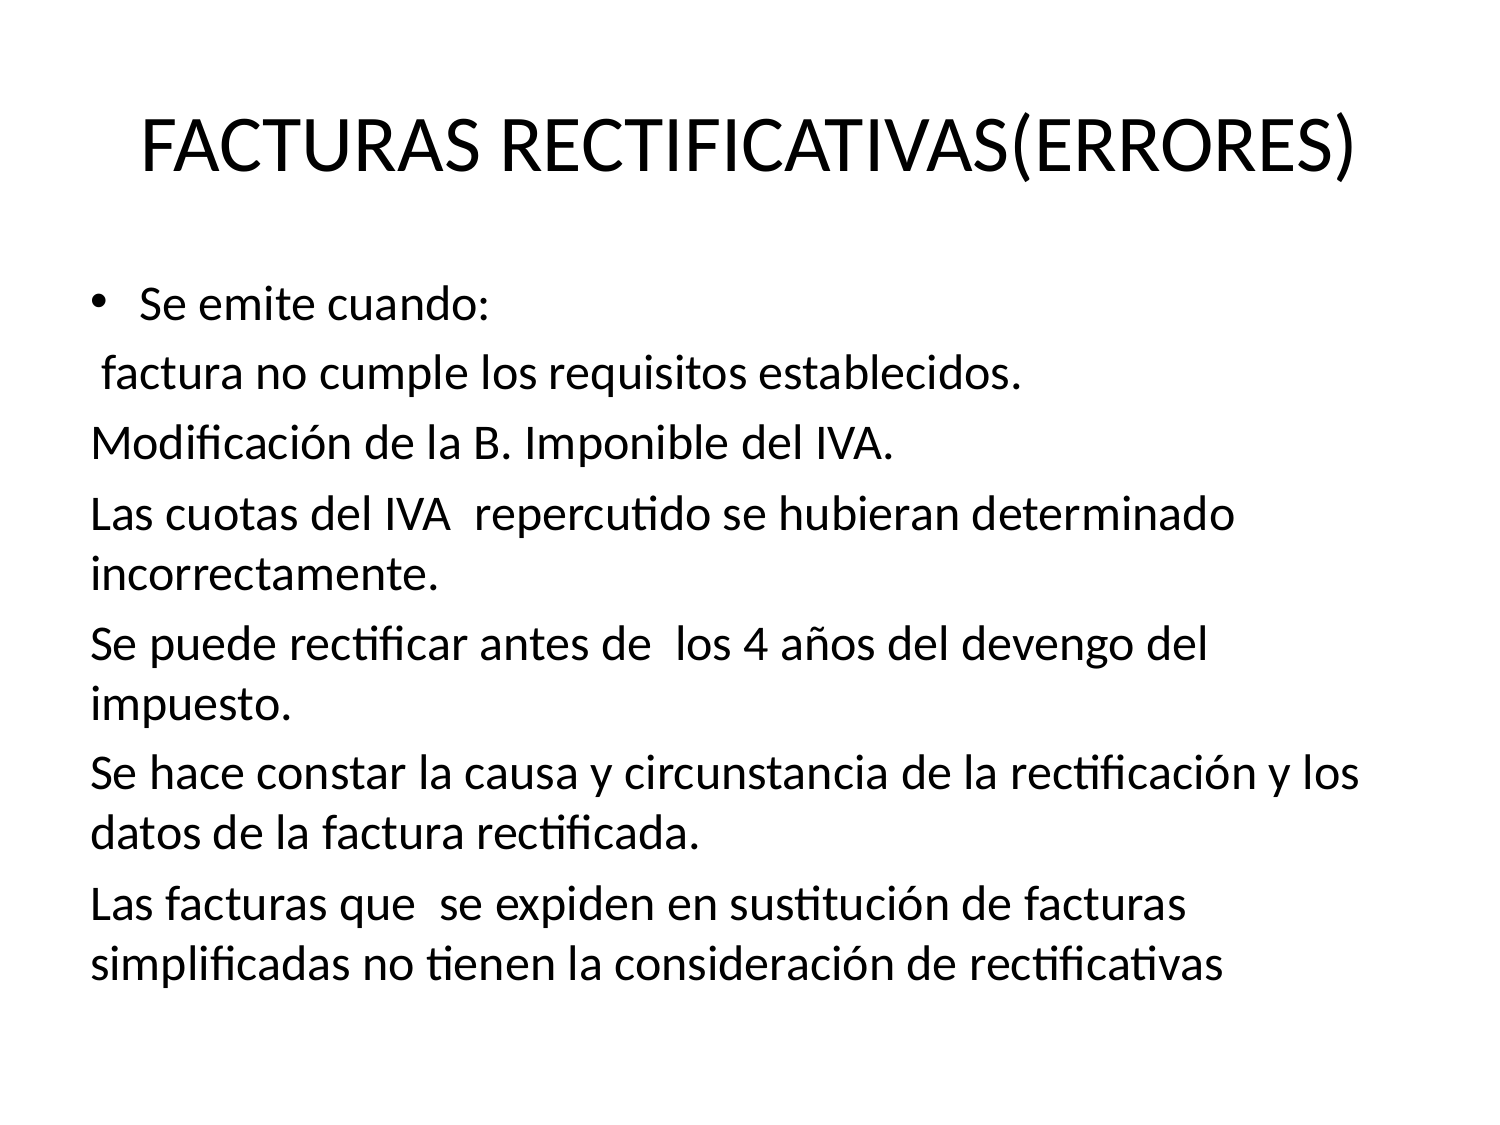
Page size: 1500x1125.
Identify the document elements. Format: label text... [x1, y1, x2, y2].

title FACTURAS RECTIFICATIVAS(ERRORES) [75, 45, 1425, 233]
list Se emite cuando: factura no cumple los requisitos establecidos. Modificación de la B. Imponible del IVA. Las cuotas del IVA repercutido se hubieran determinado incorrectamente. Se puede rectificar antes de los 4 años del devengo del impuesto. Se hace constar la causa y circunstancia de la rectificación y los datos de la factura rectificada. Las facturas que se expiden en sustitución de facturas simplificadas no tienen la consideración de rectificativas [75, 262, 1425, 1005]
